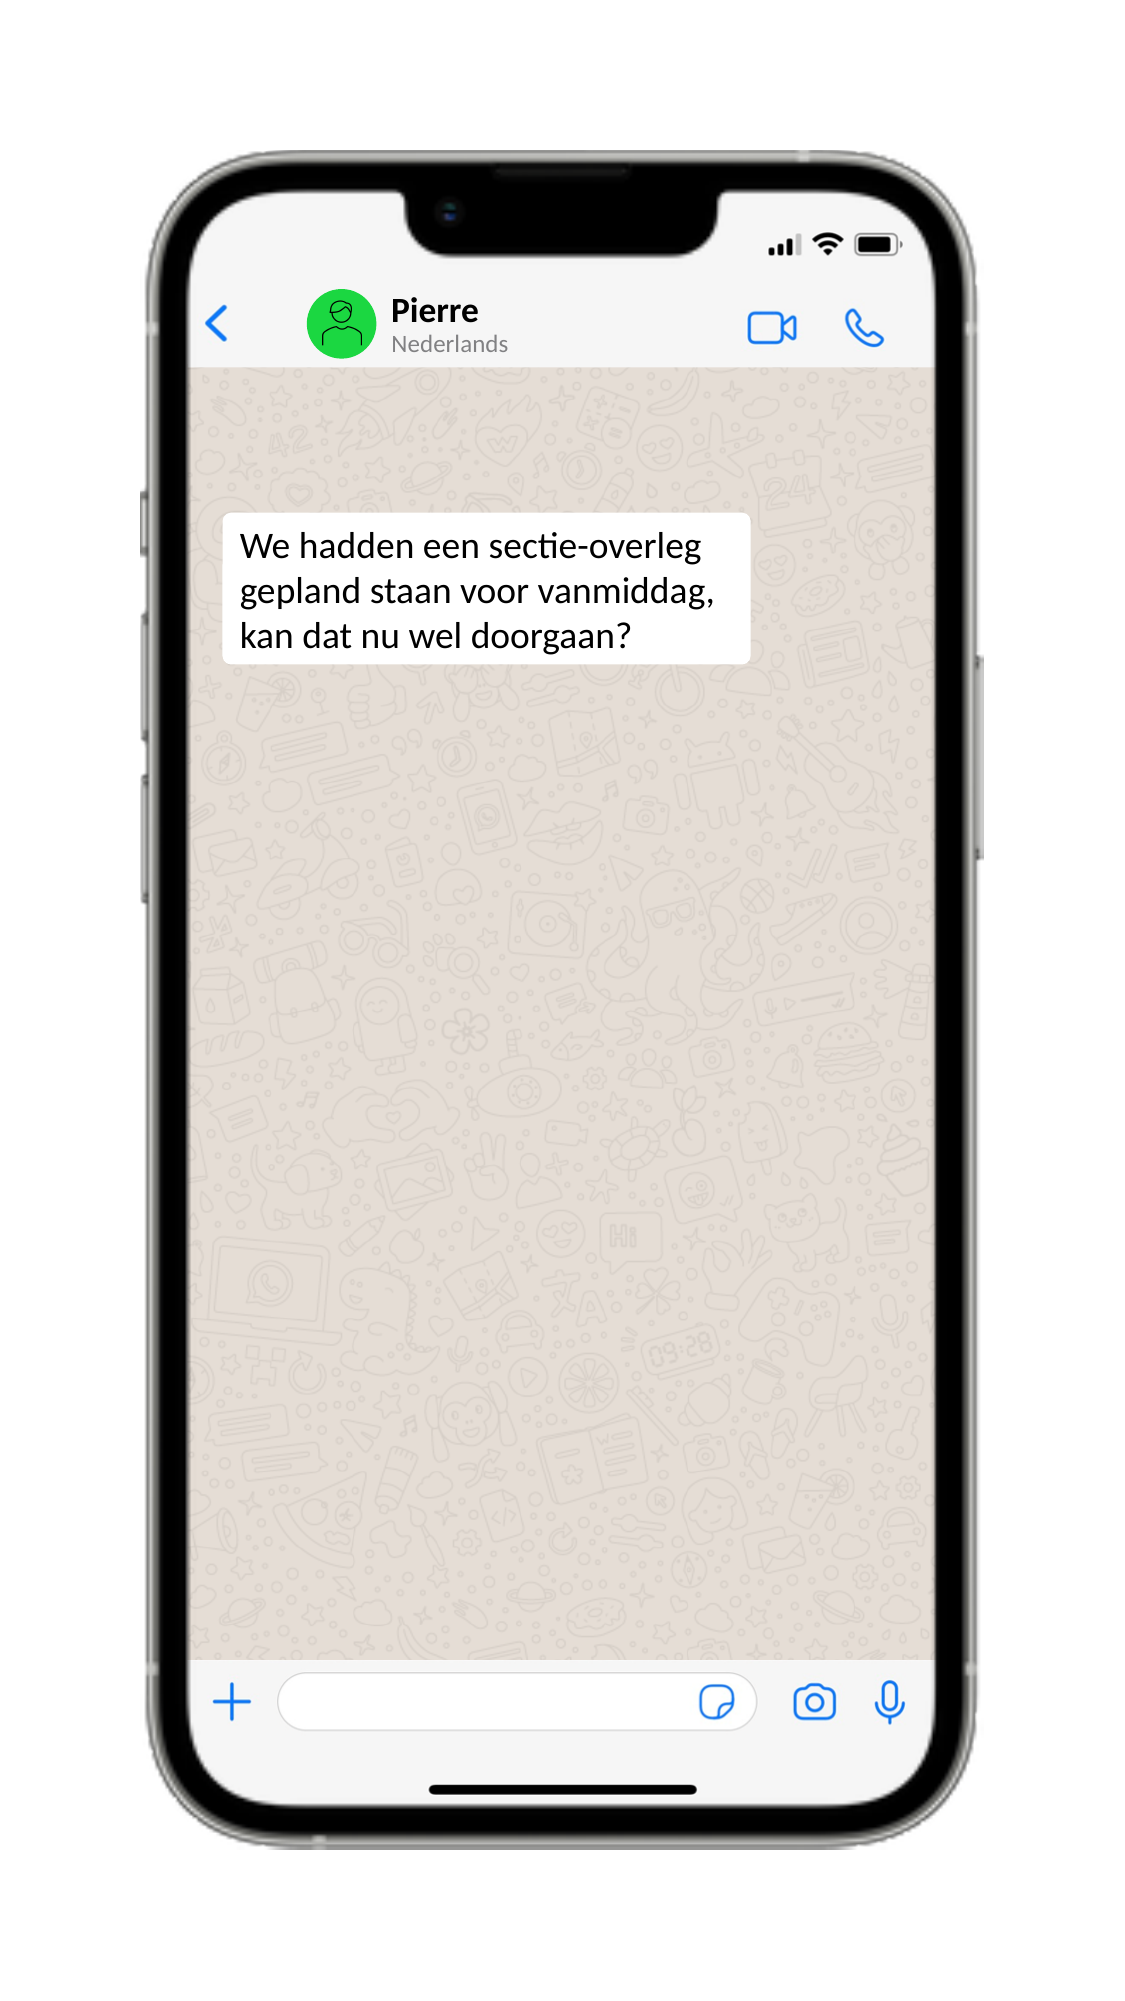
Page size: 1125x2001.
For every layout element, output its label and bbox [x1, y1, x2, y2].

picture [140, 150, 985, 1850]
